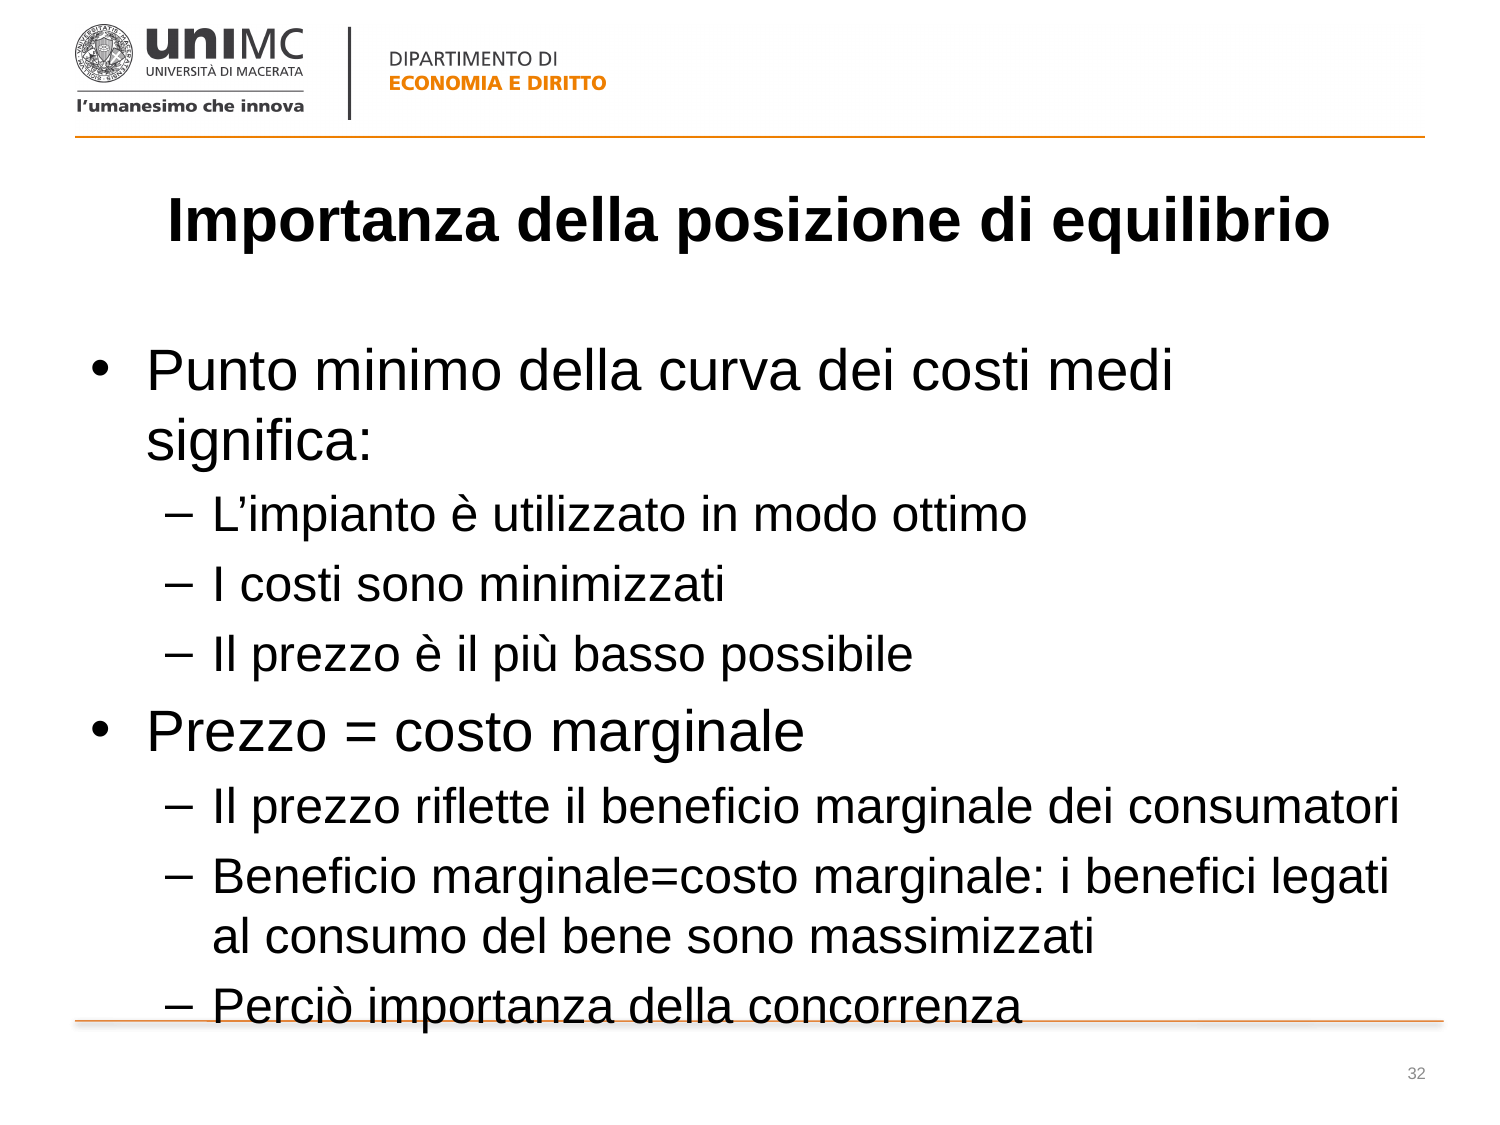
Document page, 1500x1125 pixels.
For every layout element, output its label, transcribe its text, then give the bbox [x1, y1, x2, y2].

slide_number 32 [1091, 1042, 1442, 1103]
list Punto minimo della curva dei costi medi significa: L’impianto è utilizzato in modo ottimo I costi sono minimizzati Il prezzo è il più basso possibile Prezzo = costo marginale Il prezzo riflette il beneficio marginale dei consumatori Beneficio marginale=costo marginale: i benefici legati al consumo del bene sono massimizzati Perciò importanza della concorrenza [75, 324, 1425, 1043]
picture [75, 24, 1425, 138]
title Importanza della posizione di equilibrio [75, 170, 1425, 263]
